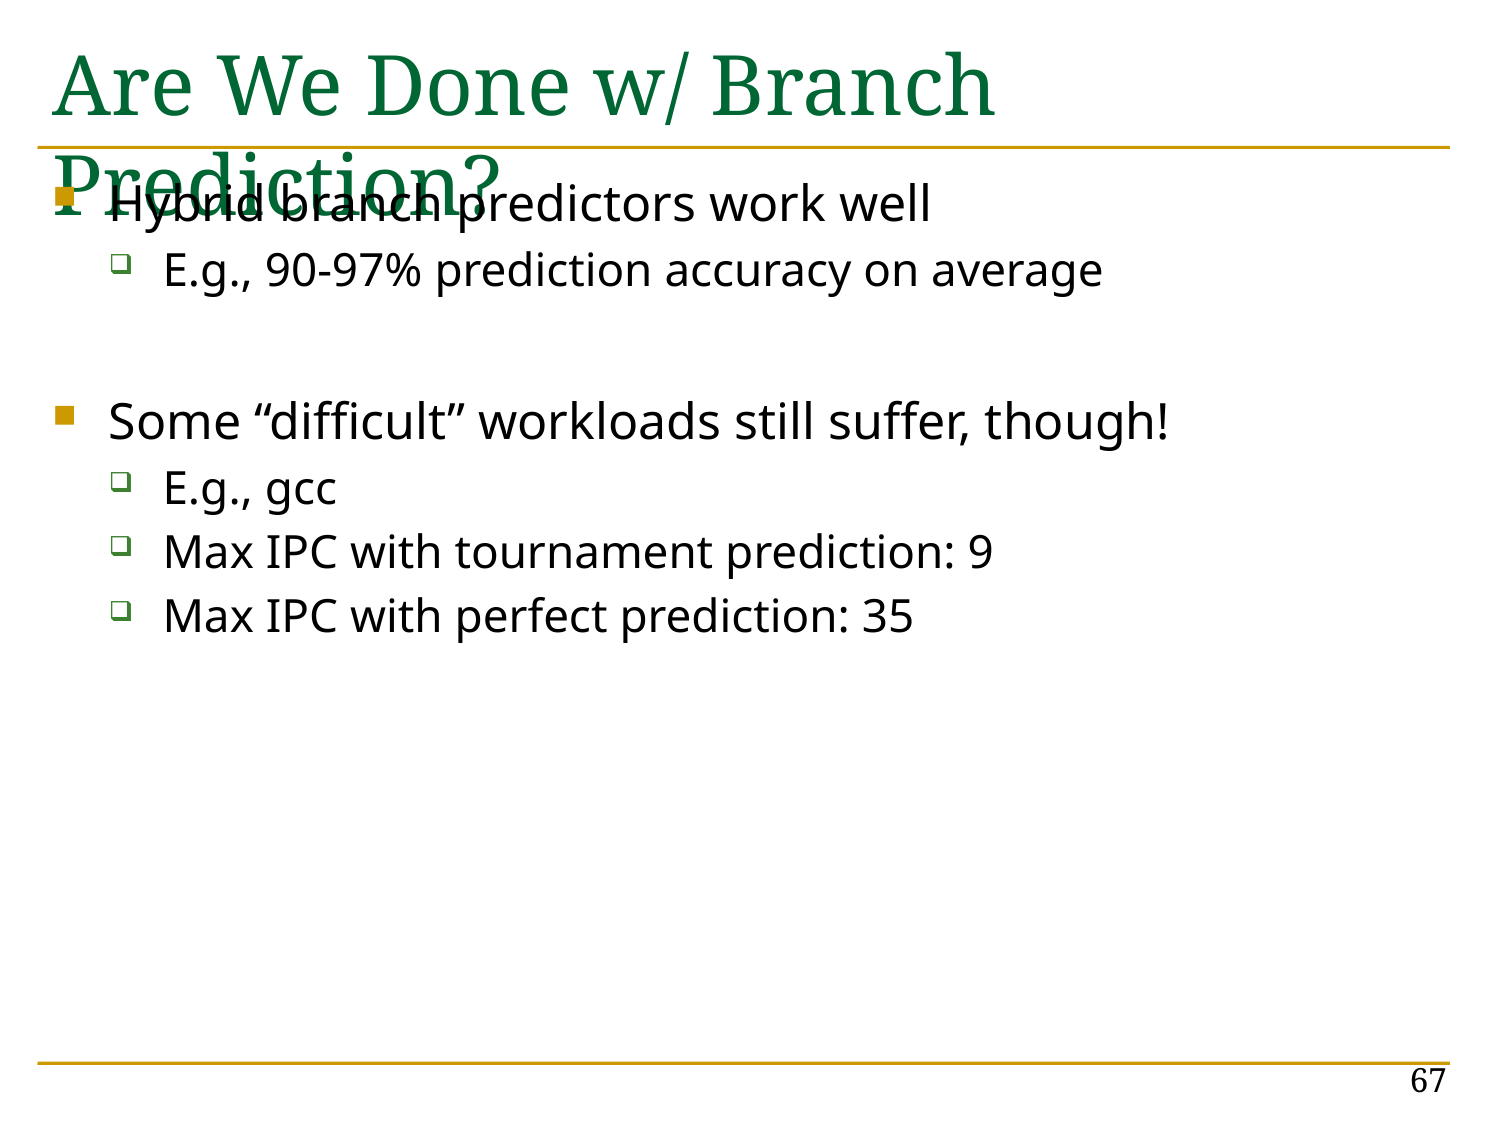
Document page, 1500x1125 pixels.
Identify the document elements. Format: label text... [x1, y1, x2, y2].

title Are We Done w/ Branch Prediction? [37, 24, 1450, 163]
slide_number 67 [1111, 1036, 1462, 1112]
list Hybrid branch predictors work well E.g., 90-97% prediction accuracy on average Some “difficult” workloads still suffer, though! E.g., gcc Max IPC with tournament prediction: 9 Max IPC with perfect prediction: 35 [37, 163, 1450, 1016]
